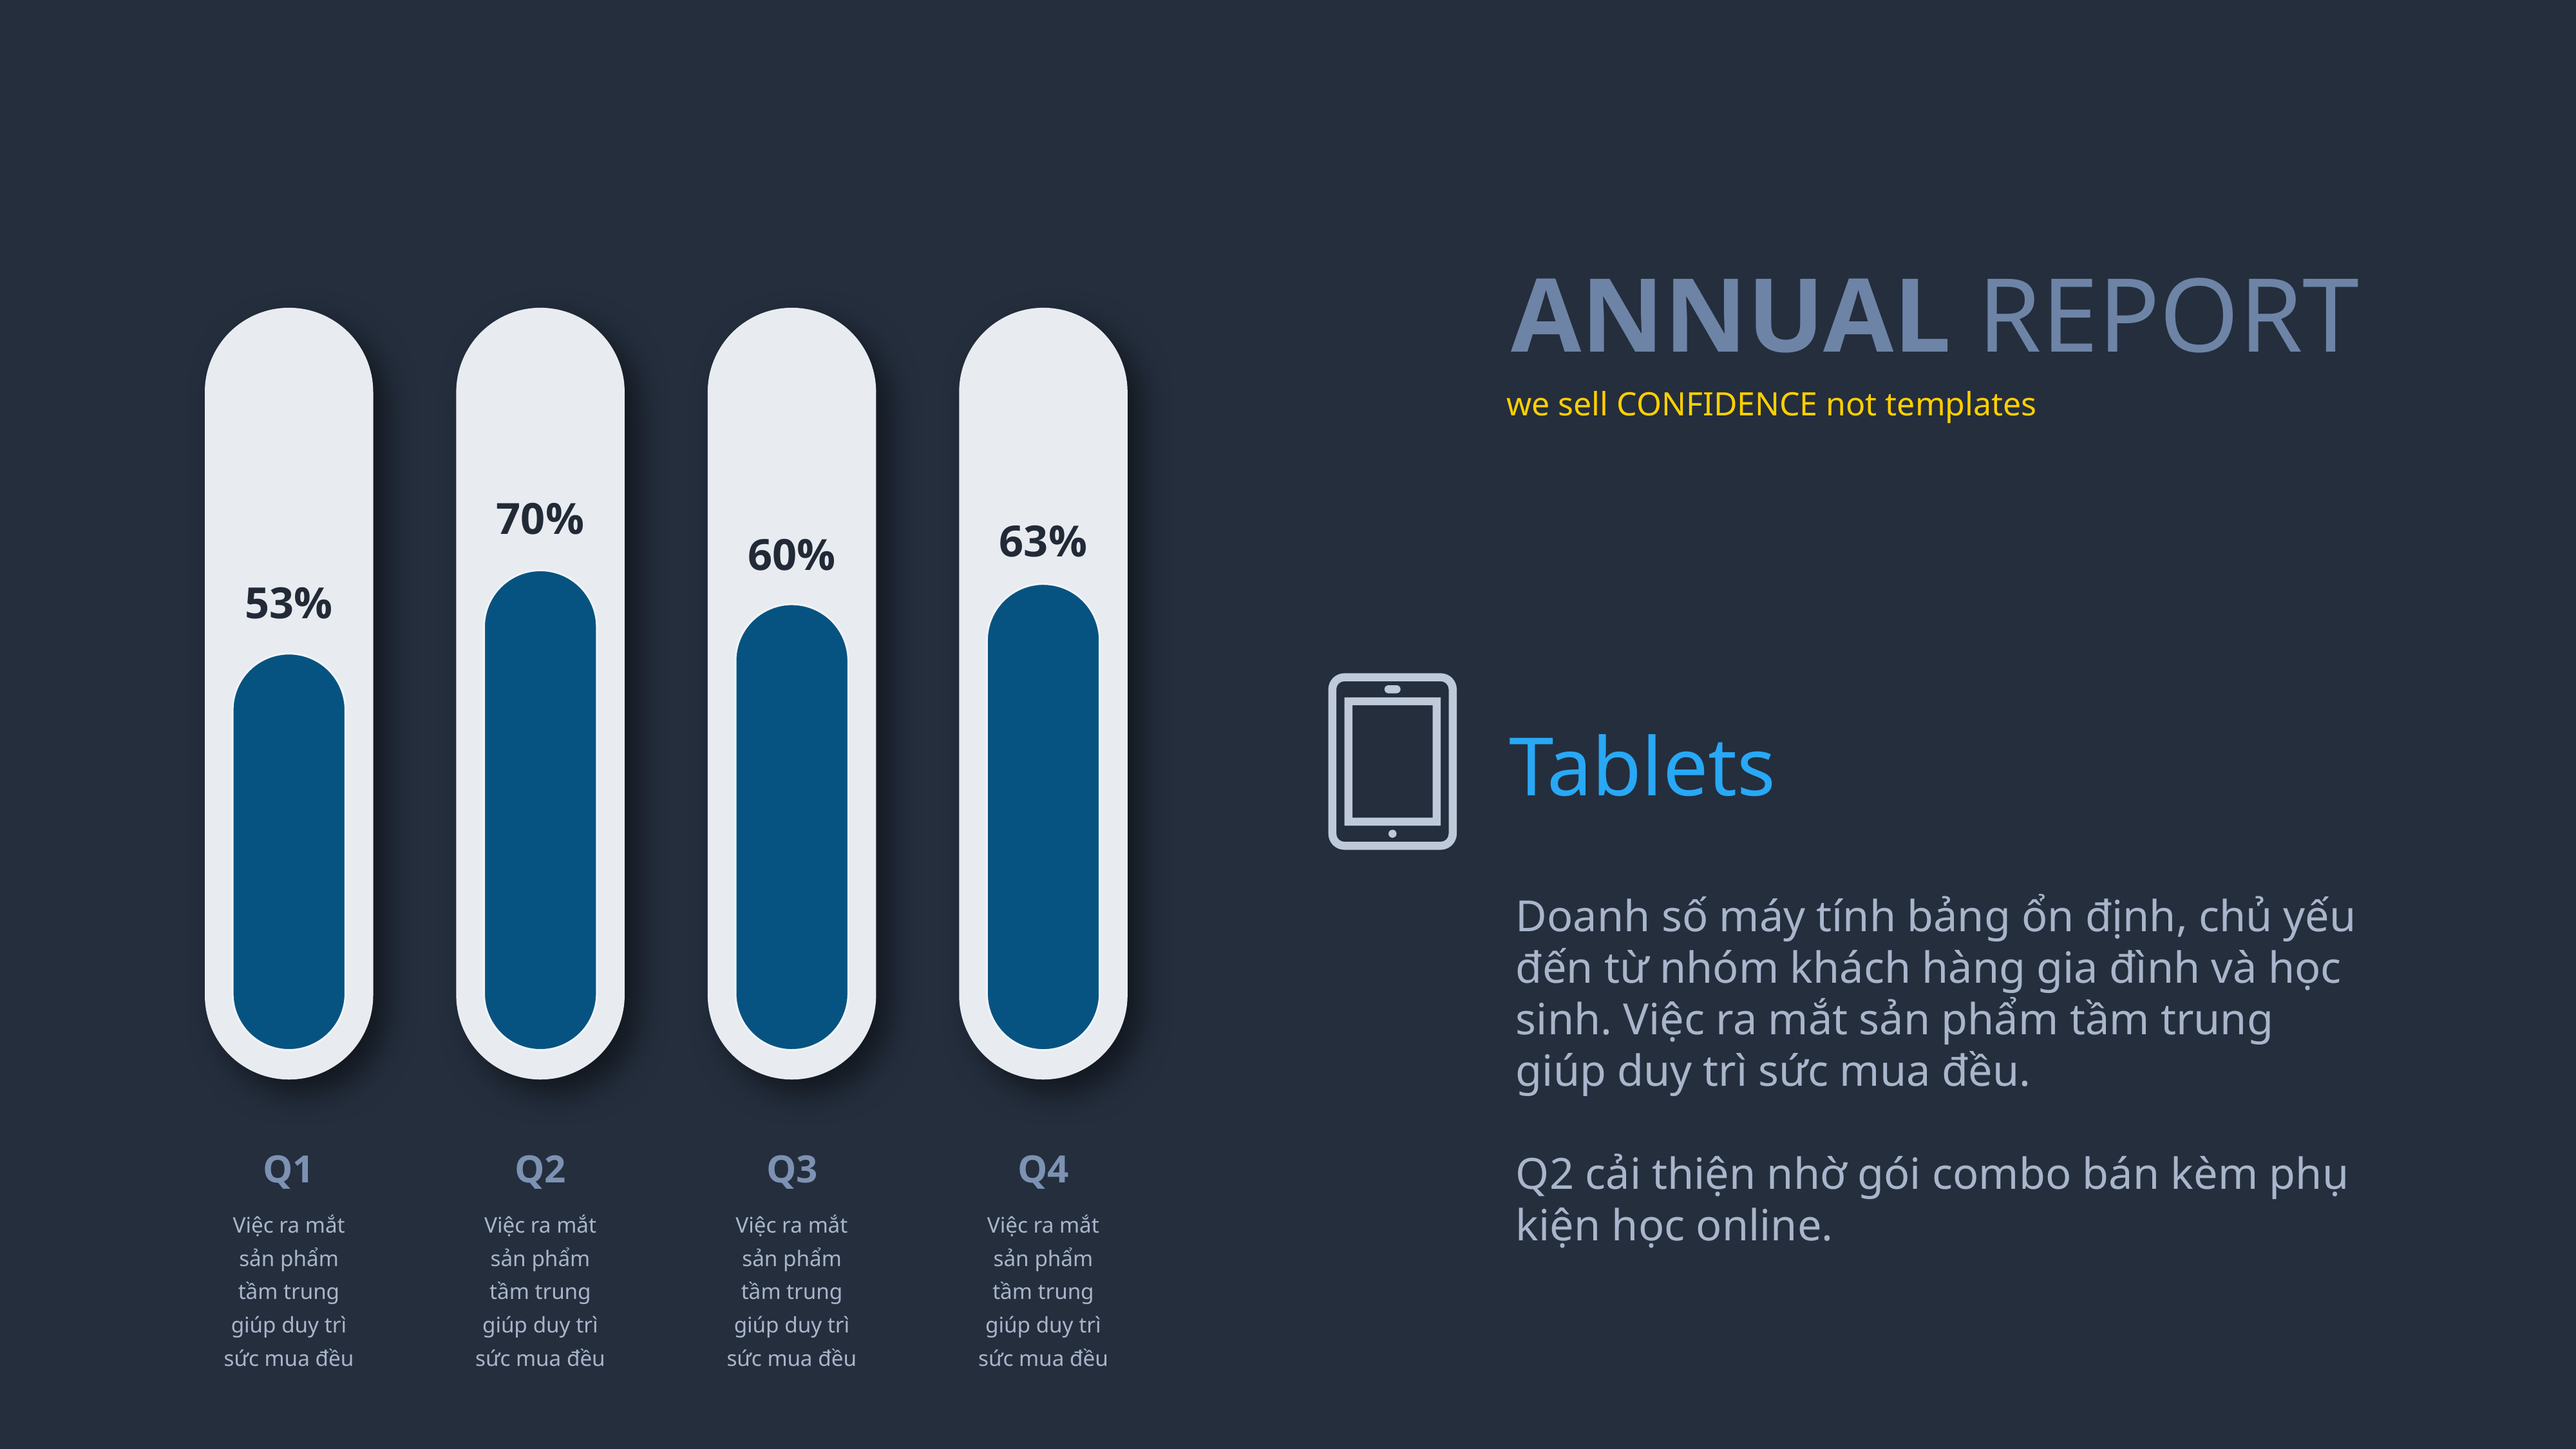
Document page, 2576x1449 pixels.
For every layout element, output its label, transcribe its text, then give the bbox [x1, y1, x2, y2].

text_box 63% [989, 509, 1097, 570]
text_box [455, 307, 626, 1081]
text_box [204, 307, 375, 1081]
text_box [1328, 673, 1457, 850]
text_box Q3 [728, 1124, 856, 1196]
text_box [482, 569, 598, 1052]
text_box Q1 [225, 1124, 353, 1196]
text_box Việc ra mắt sản phẩm tầm trung giúp duy trì sức mua đều [220, 1196, 358, 1378]
text_box 53% [235, 571, 343, 632]
text_box Việc ra mắt sản phẩm tầm trung giúp duy trì sức mua đều [471, 1196, 610, 1378]
text_box [734, 603, 849, 1052]
text_box Việc ra mắt sản phẩm tầm trung giúp duy trì sức mua đều [974, 1196, 1113, 1378]
text_box Doanh số máy tính bảng ổn định, chủ yếu đến từ nhóm khách hàng gia đình và học sinh. Việc ra mắt sản phẩm tầm trung giúp duy trì sức mua đều. Q2 cải thiện nhờ gói combo bán kèm phụ kiện học online. [1506, 884, 2371, 1254]
text_box 70% [486, 486, 594, 548]
text_box [985, 582, 1101, 1052]
text_box Q4 [980, 1124, 1107, 1196]
text_box [231, 652, 347, 1052]
text_box [958, 307, 1129, 1081]
text_box Việc ra mắt sản phẩm tầm trung giúp duy trì sức mua đều [723, 1196, 861, 1378]
text_box we sell CONFIDENCE not templates [1497, 378, 2047, 427]
text_box [706, 307, 877, 1081]
text_box Q2 [477, 1124, 604, 1196]
text_box 60% [738, 522, 846, 583]
text_box ANNUAL REPORT [1502, 245, 2369, 377]
text_box Tablets [1499, 710, 1786, 817]
